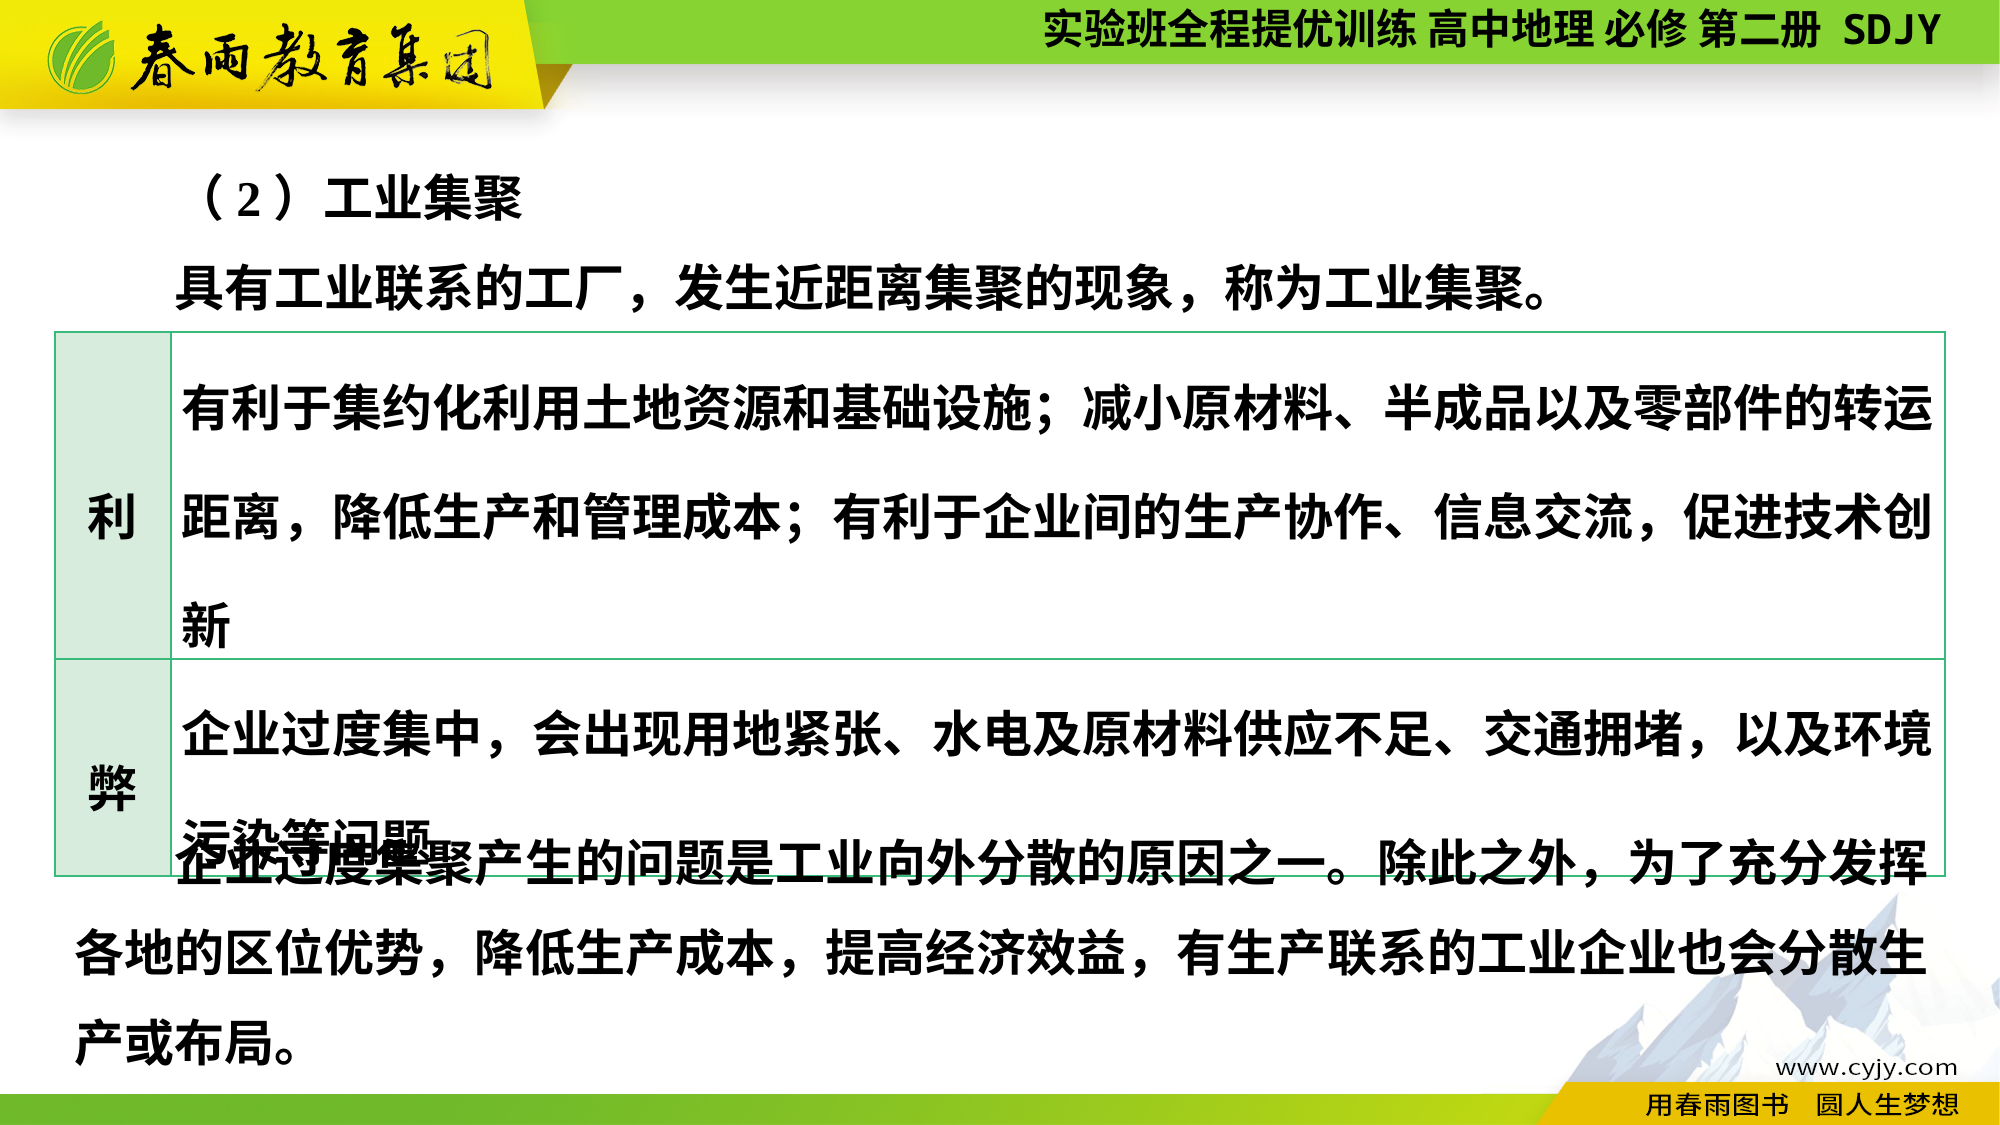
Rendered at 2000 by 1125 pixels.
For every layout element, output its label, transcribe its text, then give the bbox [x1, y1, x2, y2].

table_header 利 [56, 333, 170, 658]
list （2）工业集聚 具有工业联系的工厂，发生近距离集聚的现象，称为工业集聚。 [59, 128, 1944, 314]
table_cell 企业过度集中，会出现用地紧张、水电及原材料供应不足、交通拥堵，以及环境污染等问题 [172, 660, 1944, 794]
picture [0, 0, 2000, 1125]
text_box 企业过度集聚产生的问题是工业向外分散的原因之一。除此之外，为了充分发挥各地的区位优势，降低生产成本，提高经济效益，有生产联系的工业企业也会分散生产或布局。 [59, 794, 1944, 1080]
table_cell 弊 [56, 660, 170, 875]
table_header 有利于集约化利用土地资源和基础设施；减小原材料、半成品以及零部件的转运距离，降低生产和管理成本；有利于企业间的生产协作、信息交流，促进技术创新 [172, 333, 1944, 658]
